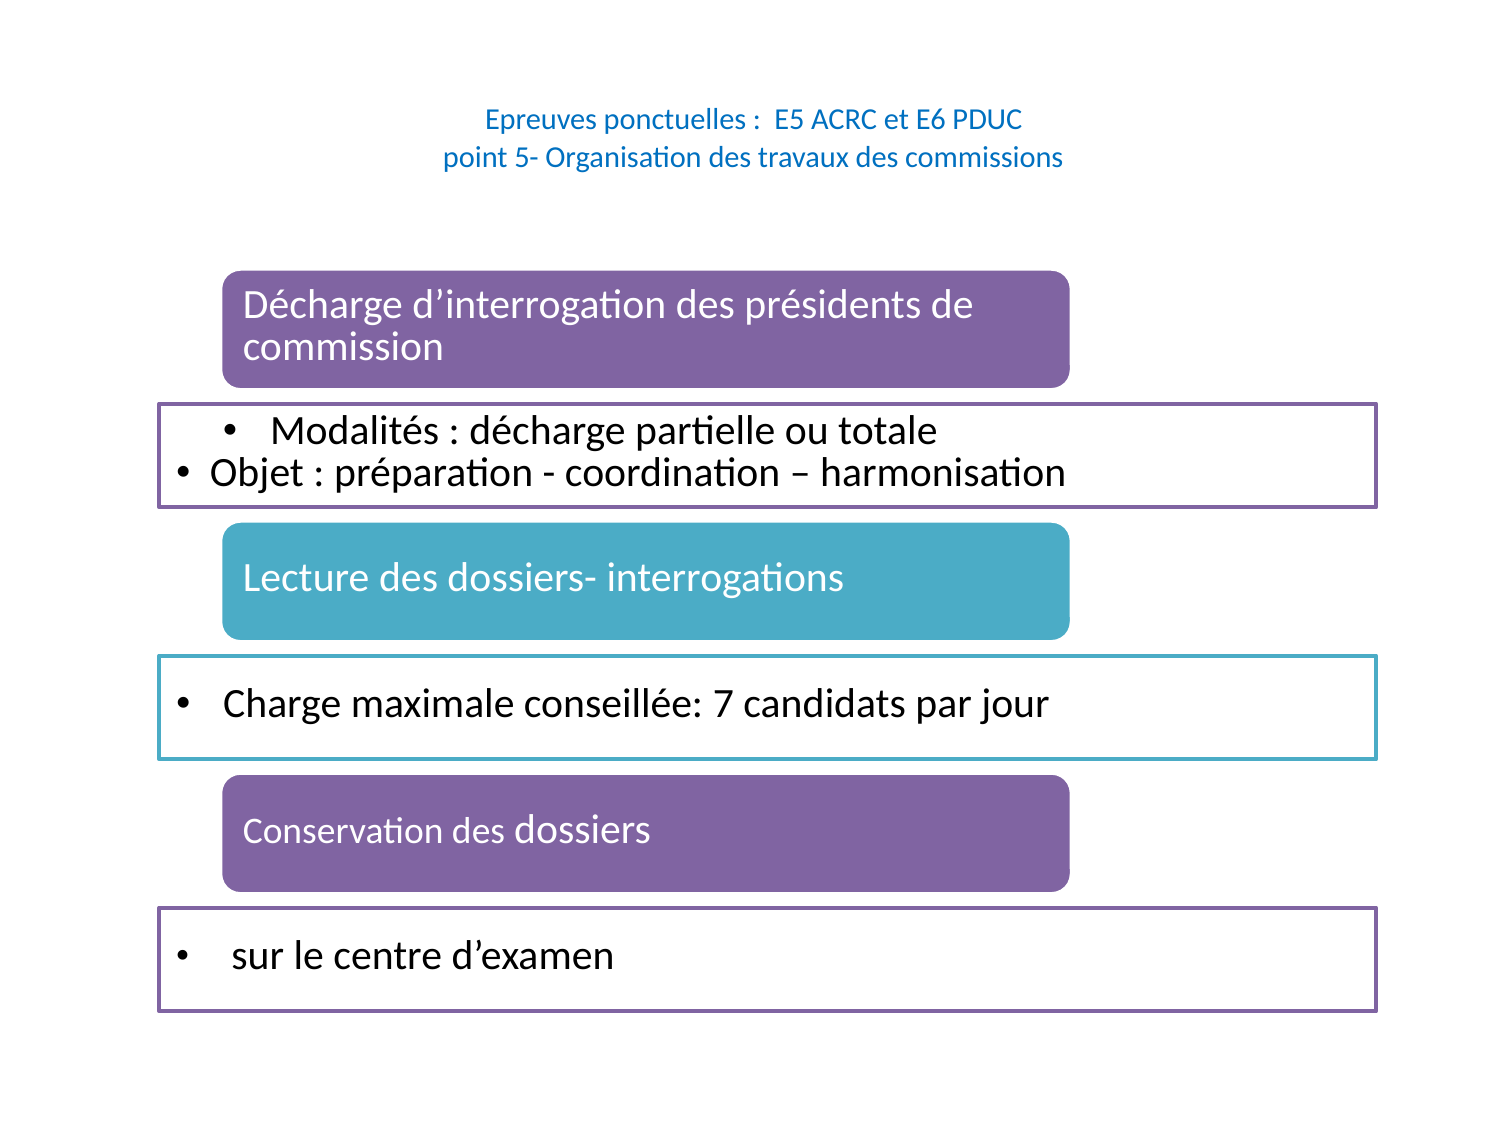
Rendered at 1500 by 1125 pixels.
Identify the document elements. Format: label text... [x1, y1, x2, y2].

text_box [159, 255, 1377, 1012]
title Epreuves ponctuelles : E5 ACRC et E6 PDUC point 5- Organisation des travaux des commissions [74, 44, 1426, 233]
